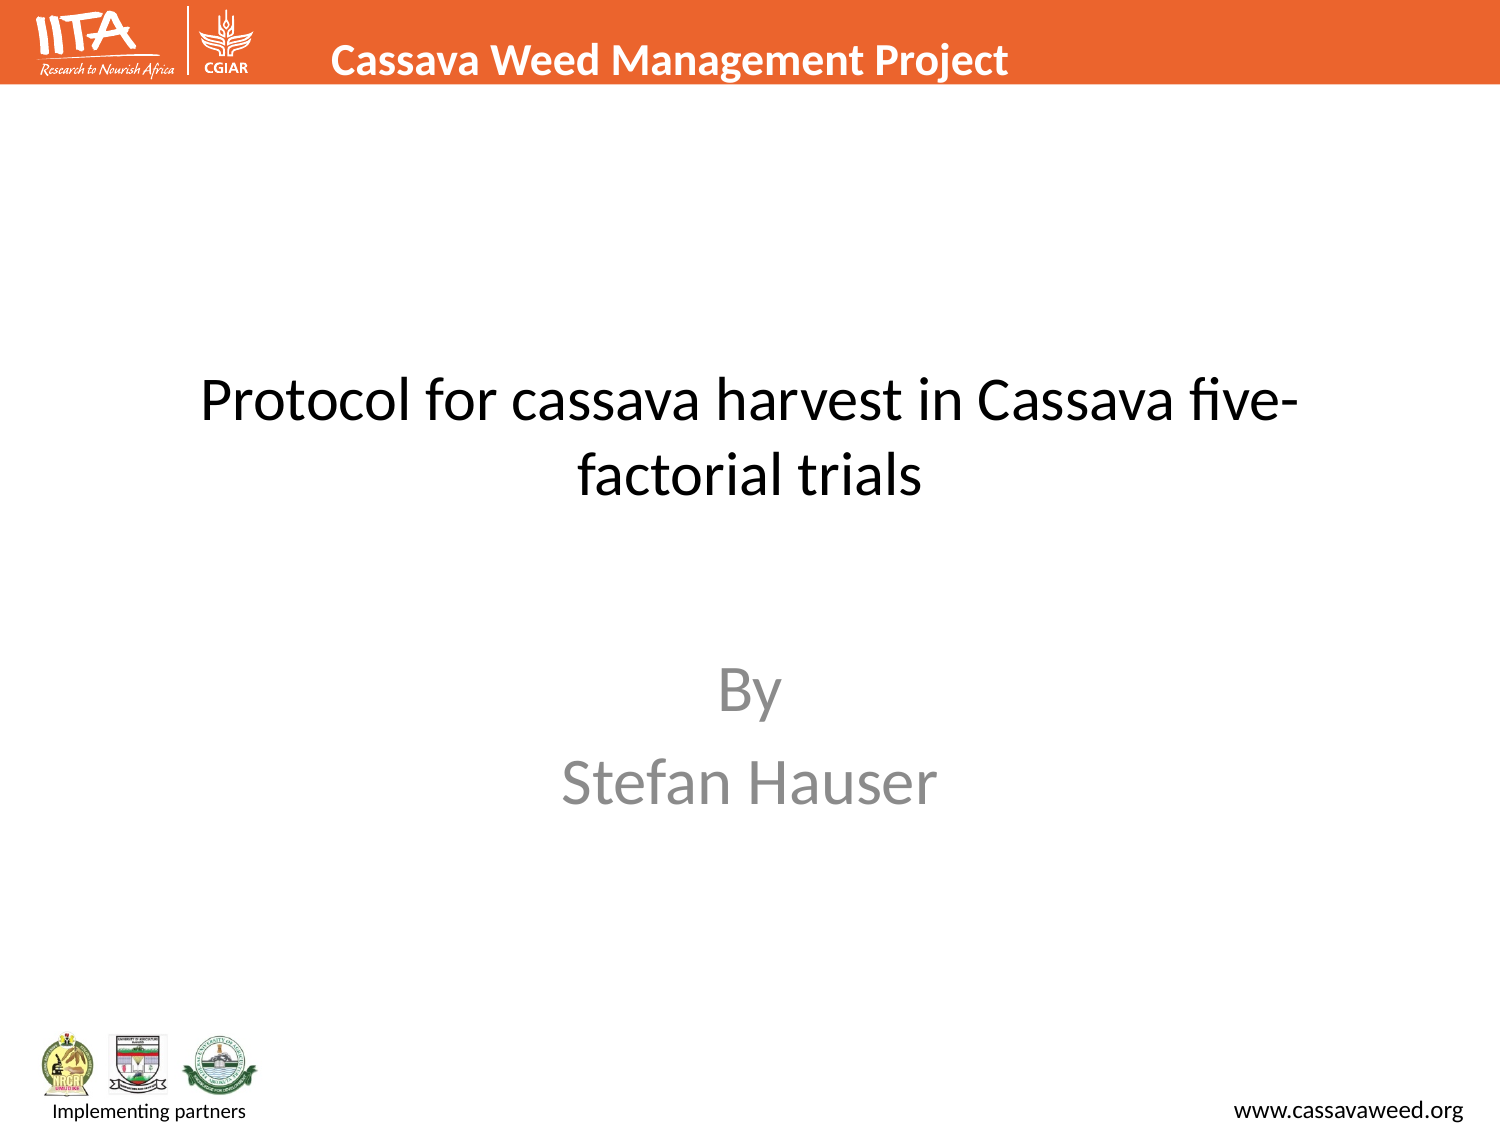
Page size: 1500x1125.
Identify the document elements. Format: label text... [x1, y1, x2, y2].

title Protocol for cassava harvest in Cassava five-factorial trials [112, 349, 1388, 591]
picture [37, 1031, 284, 1106]
subtitle By Stefan Hauser [225, 637, 1275, 925]
